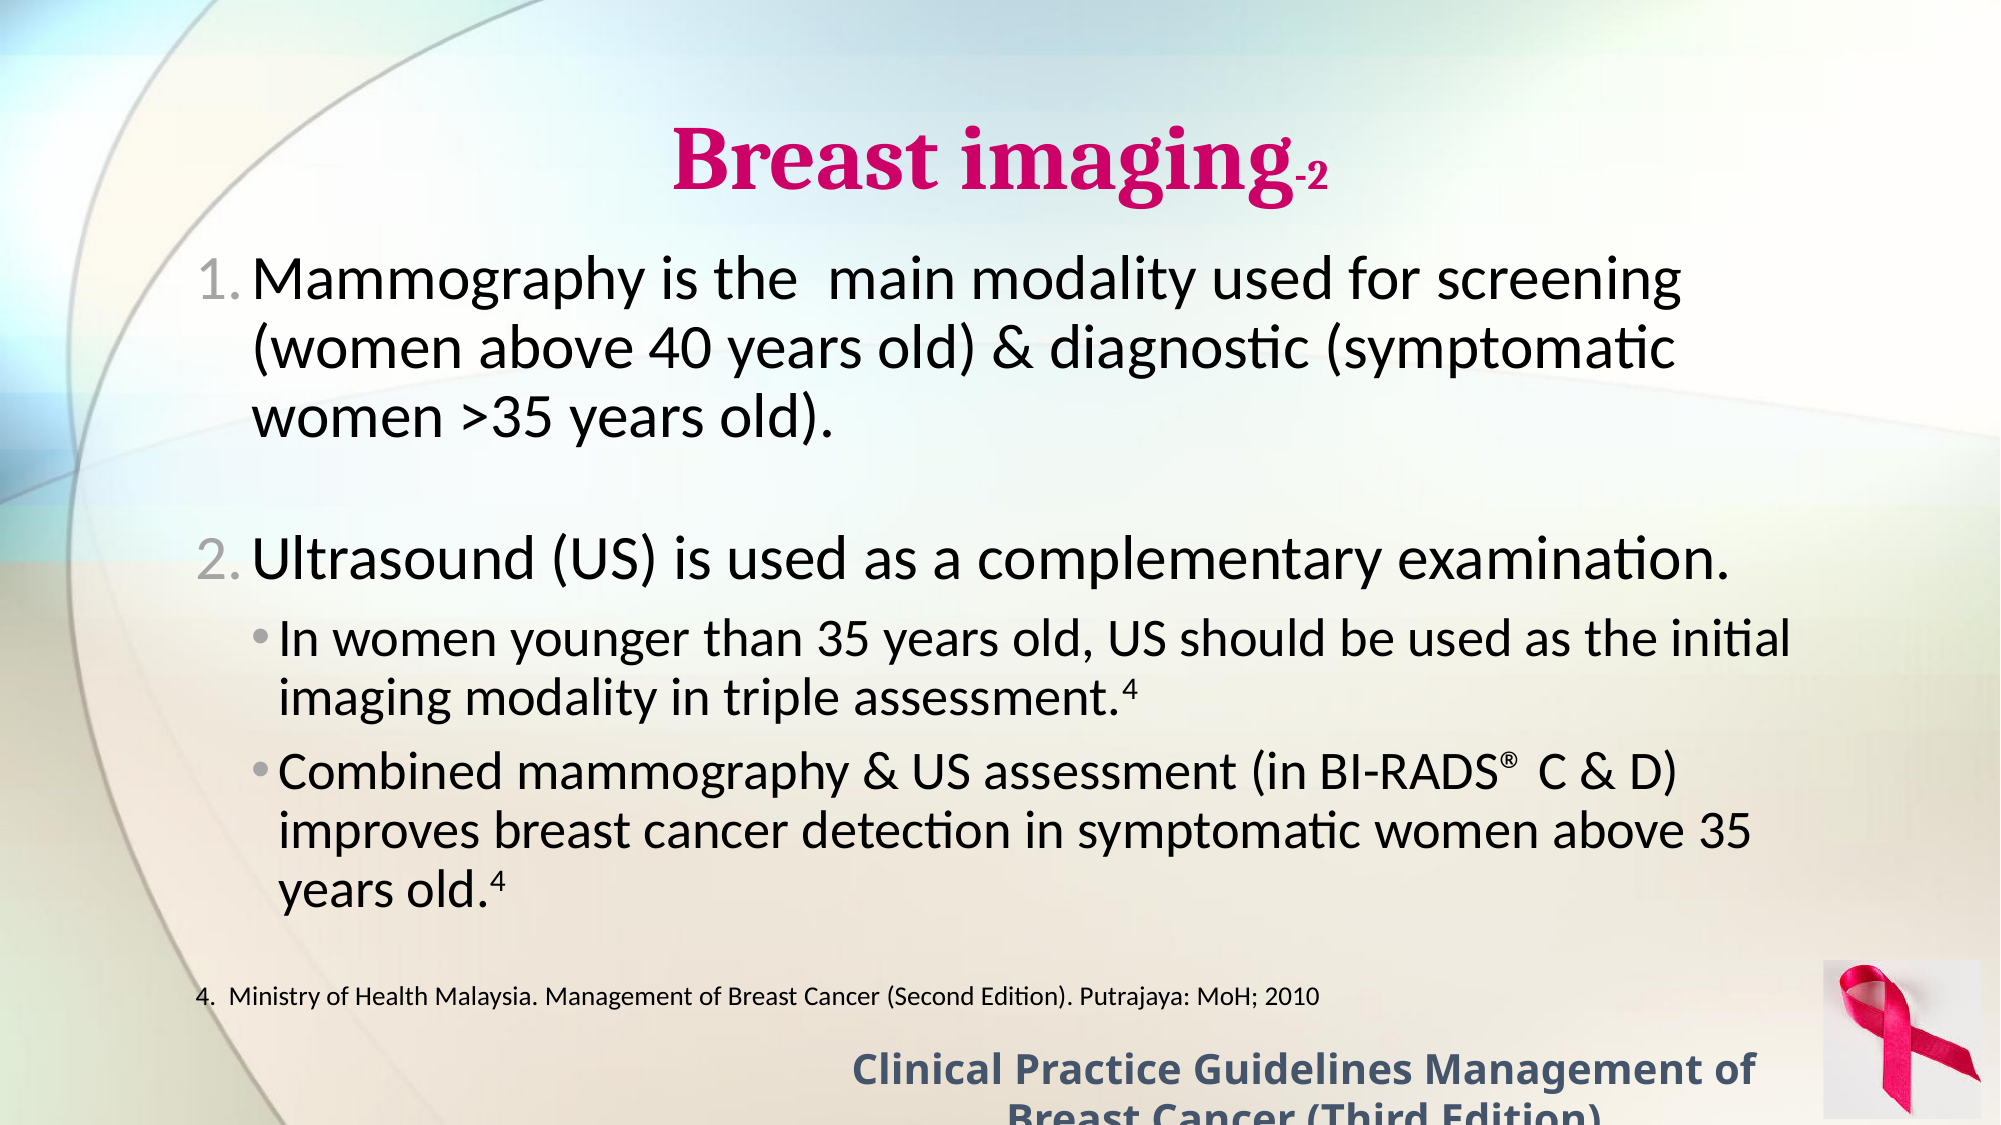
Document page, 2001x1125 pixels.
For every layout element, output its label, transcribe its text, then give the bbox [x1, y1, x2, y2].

picture [0, 0, 2001, 1125]
text_box Breast imaging-2 [249, 41, 1750, 263]
text_box Clinical Practice Guidelines Management of Breast Cancer (Third Edition) [788, 1035, 1820, 1125]
list Mammography is the main modality used for screening (women above 40 years old) & diagnostic (symptomatic women >35 years old). Ultrasound (US) is used as a complementary examination. In women younger than 35 years old, US should be used as the initial imaging modality in triple assessment.4 Combined mammography & US assessment (in BI-RADS® C & D) improves breast cancer detection in symptomatic women above 35 years old.4 4. Ministry of Health Malaysia. Management of Breast Cancer (Second Edition). Putrajaya: MoH; 2010 [180, 237, 1824, 1020]
